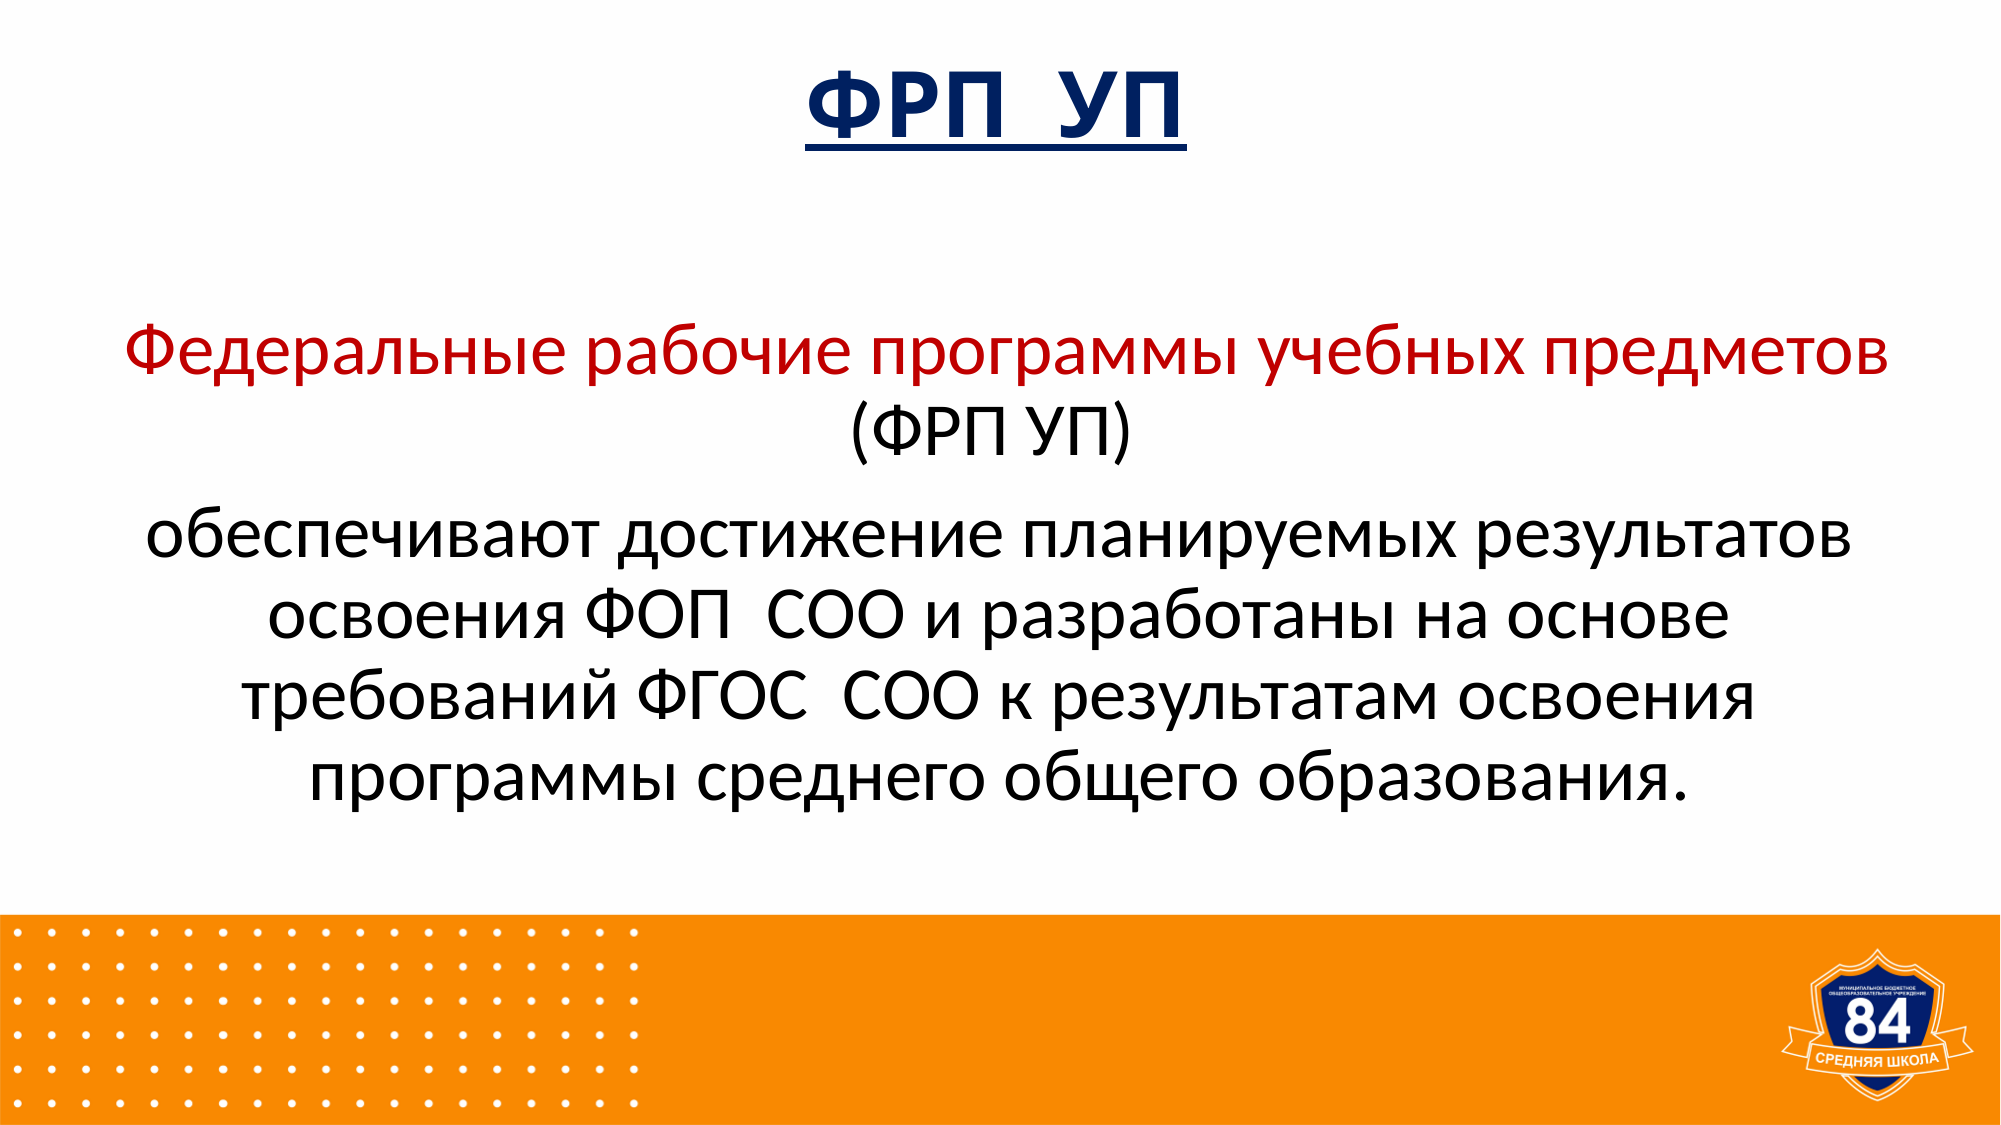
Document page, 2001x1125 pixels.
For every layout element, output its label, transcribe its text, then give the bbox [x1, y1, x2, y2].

title ФРП УП [23, 19, 1969, 197]
picture [0, 0, 2001, 1125]
list Федеральные рабочие программы учебных предметов (ФРП УП) обеспечивают достижение планируемых результатов освоения ФОП СОО и разработаны на основе требований ФГОС СОО к результатам освоения программы среднего общего образования. [70, 302, 1930, 1071]
